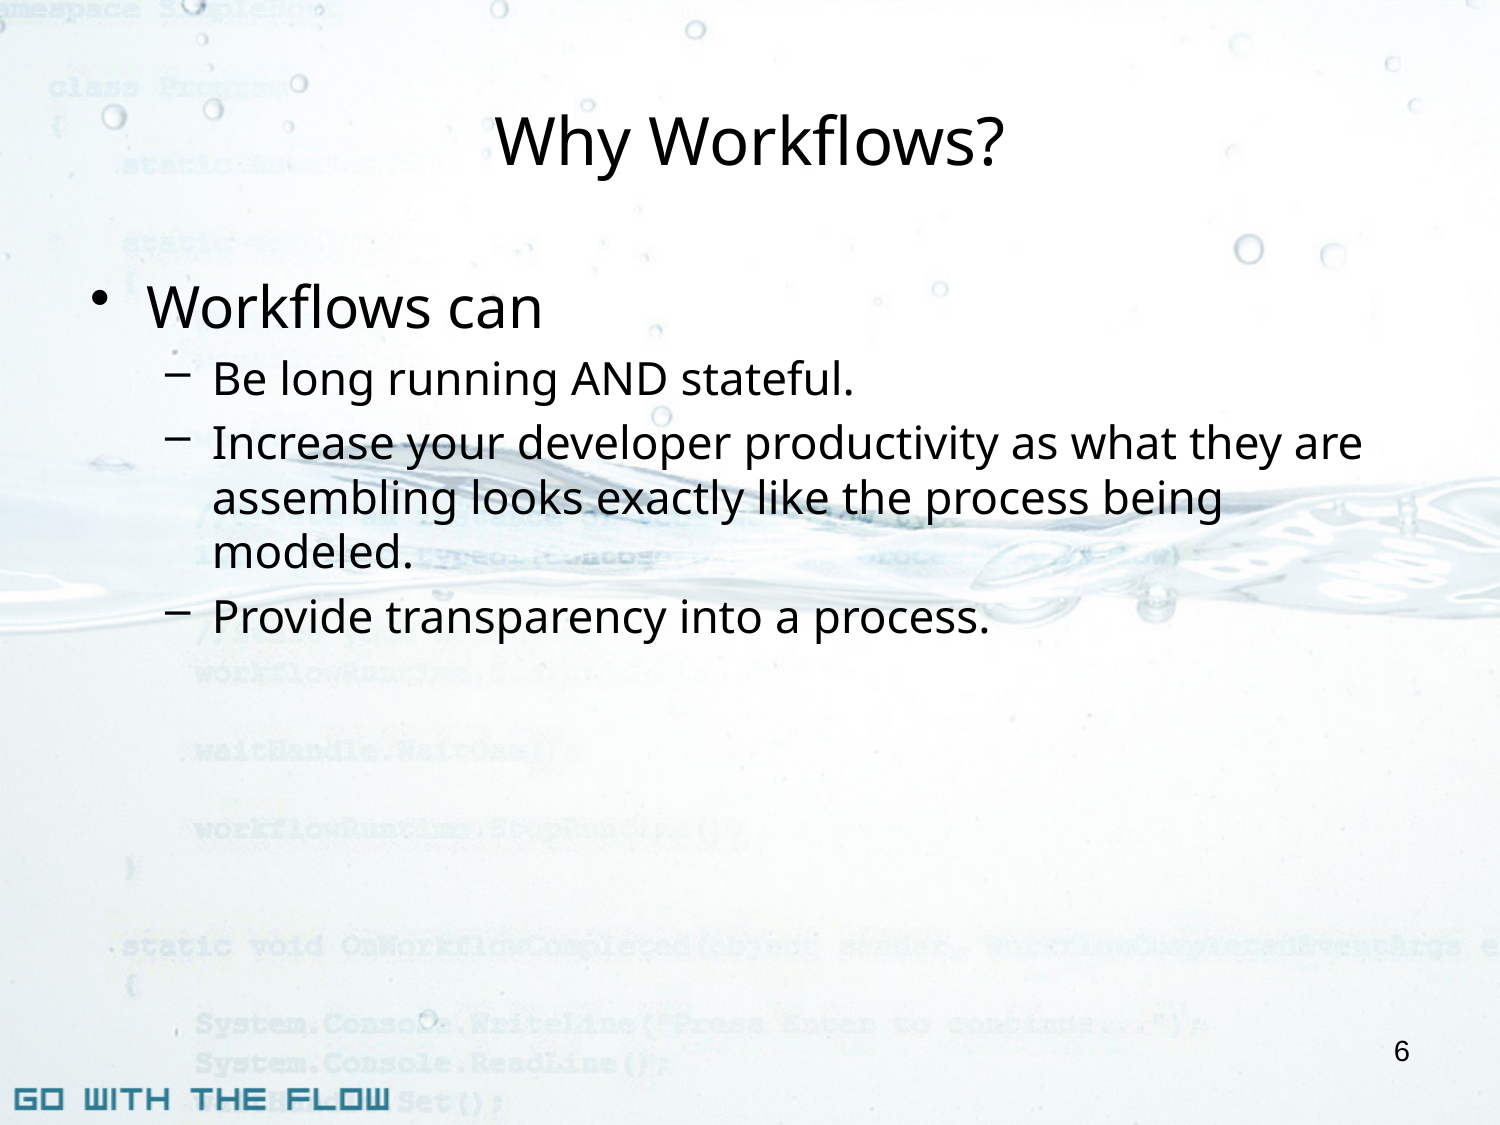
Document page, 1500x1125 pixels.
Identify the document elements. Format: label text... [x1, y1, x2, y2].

list Workflows can Be long running AND stateful. Increase your developer productivity as what they are assembling looks exactly like the process being modeled. Provide transparency into a process. [74, 262, 1426, 1006]
slide_number 6 [1074, 1024, 1426, 1103]
title Why Workflows? [74, 44, 1426, 233]
picture [0, 0, 1500, 1125]
